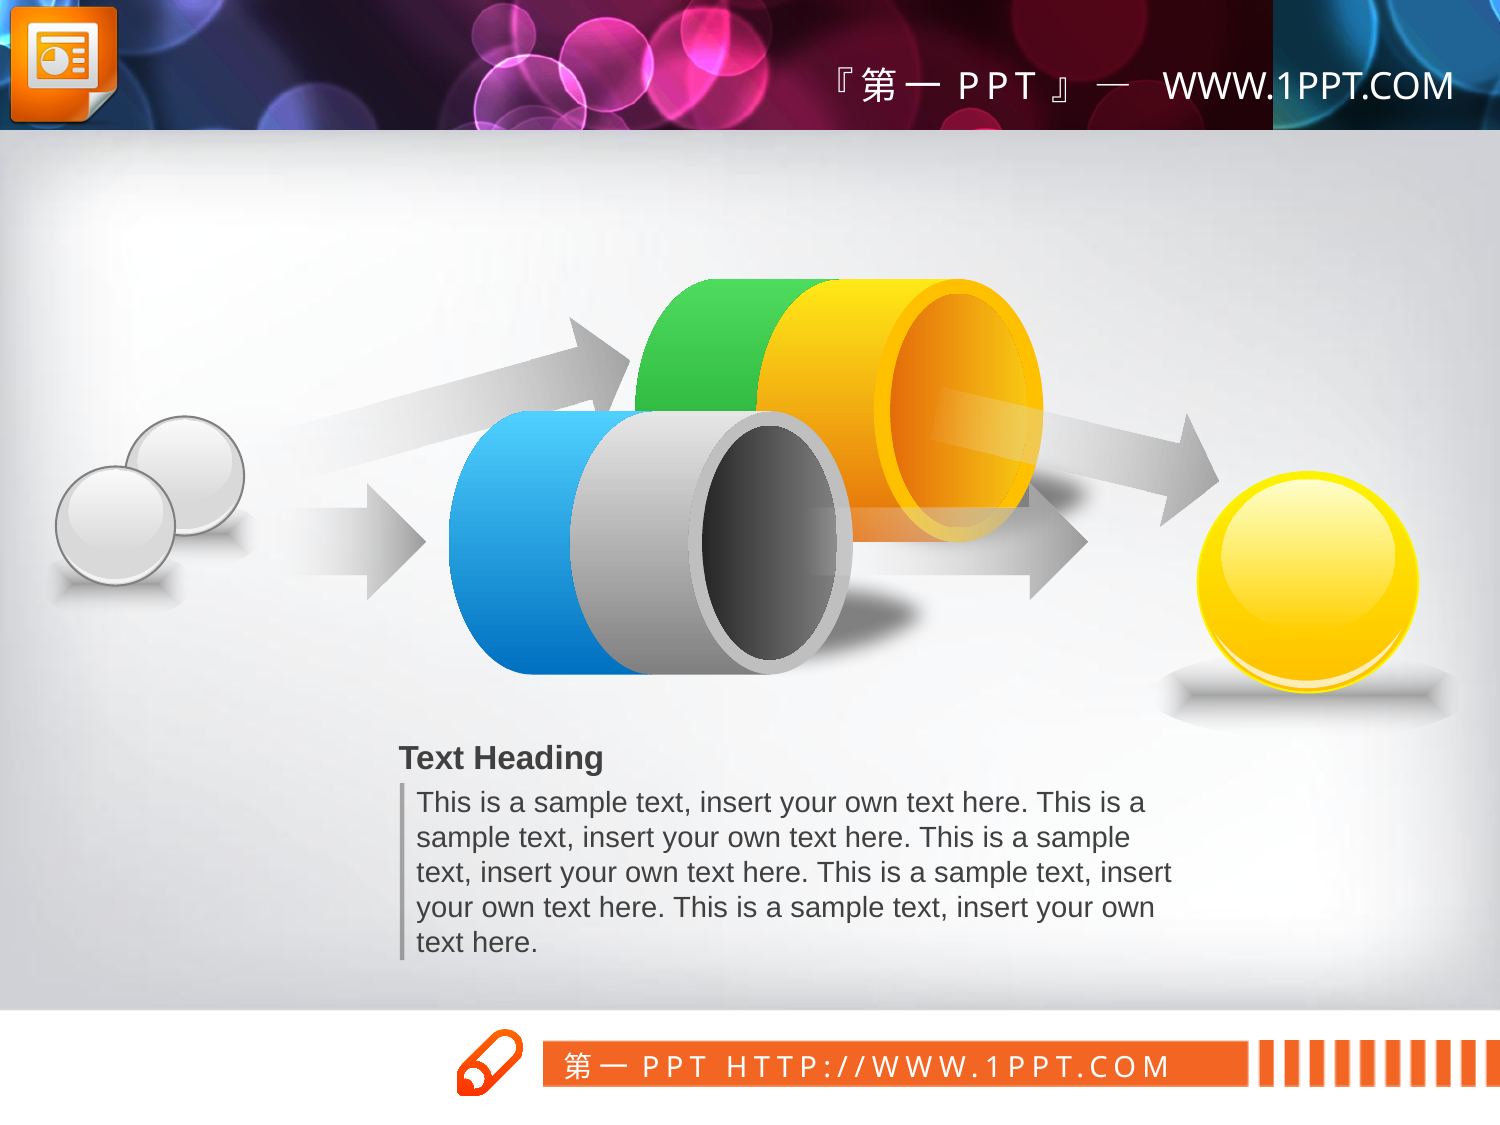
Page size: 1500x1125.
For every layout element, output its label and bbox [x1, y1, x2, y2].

text_box [37, 278, 1470, 967]
picture [543, 1040, 1500, 1087]
picture [0, 0, 1500, 1012]
